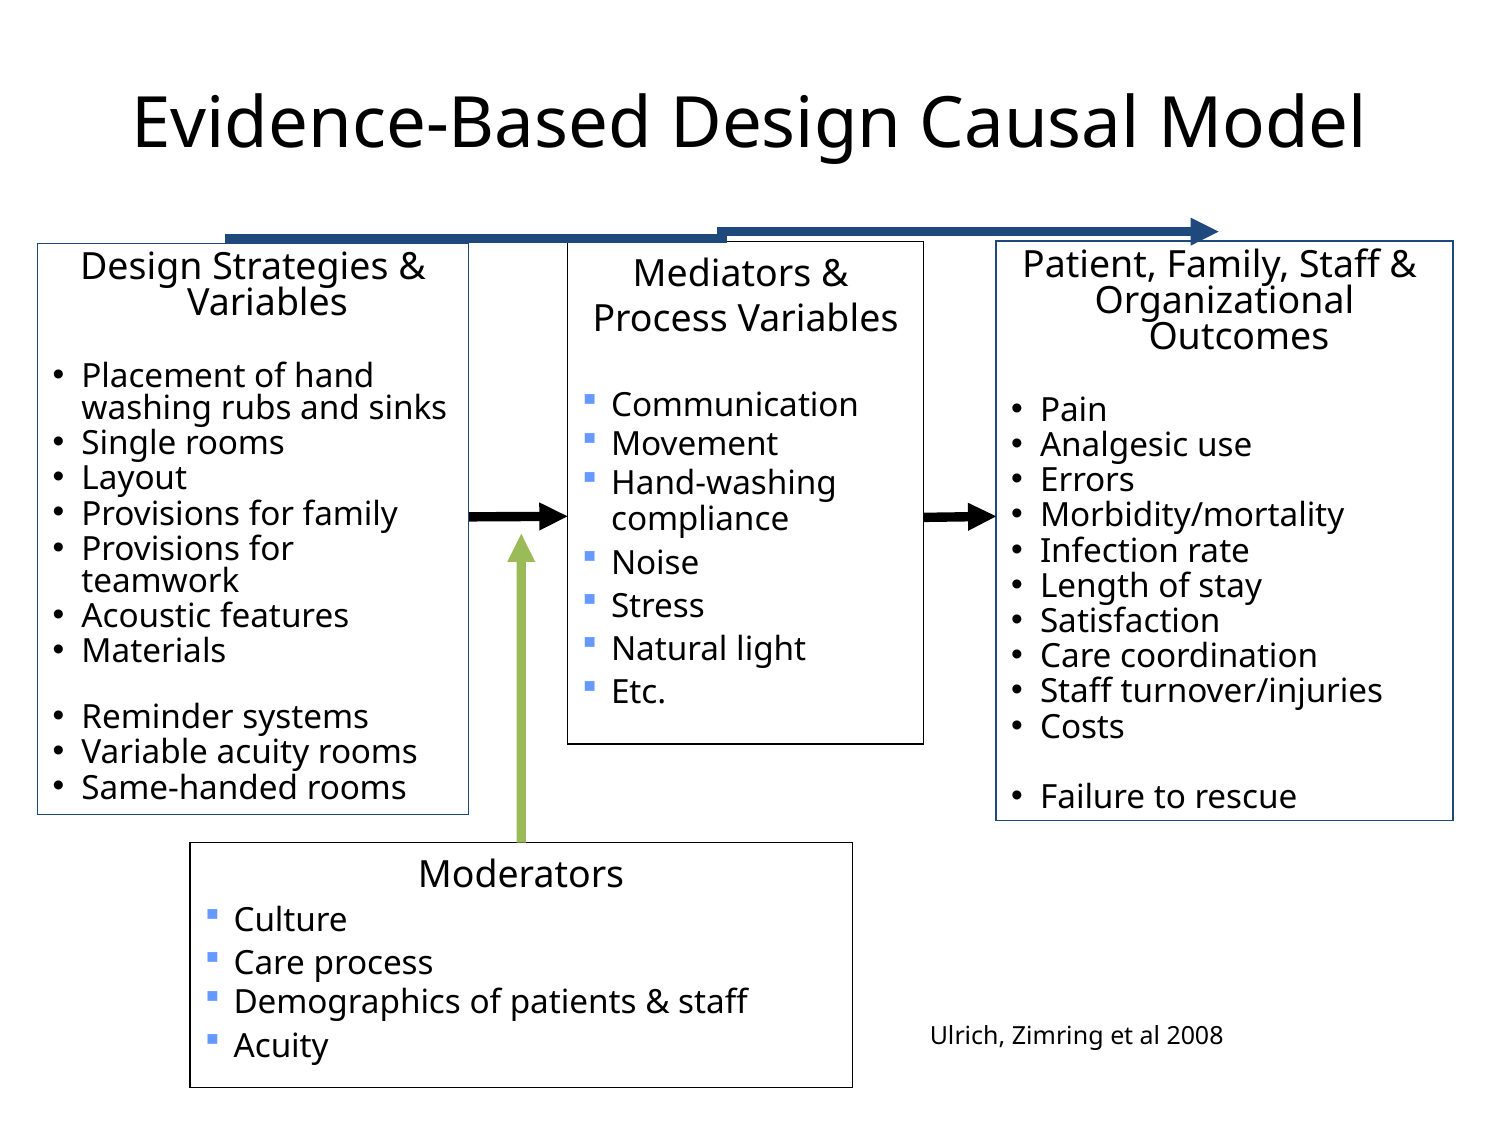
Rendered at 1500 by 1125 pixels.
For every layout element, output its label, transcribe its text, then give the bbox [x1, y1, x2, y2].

text_box Mediators & Process Variables Communication Movement Hand-washing compliance Noise Stress Natural light Etc. [567, 241, 924, 745]
title Evidence-Based Design Causal Model [730, 24, 1426, 213]
title Evidence-Based Design Causal Model [74, 24, 713, 213]
text_box Ulrich, Zimring et al 2008 [914, 1012, 1465, 1058]
text_box Moderators Culture Care process Demographics of patients & staff Acuity [189, 842, 853, 1088]
list Patient, Family, Staff & Organizational Outcomes Pain Analgesic use Errors Morbidity/mortality Infection rate Length of stay Satisfaction Care coordination Staff turnover/injuries Costs Failure to rescue [995, 240, 1454, 821]
list Design Strategies & Variables Placement of hand washing rubs and sinks Single rooms Layout Provisions for family Provisions for teamwork Acoustic features Materials Reminder systems Variable acuity rooms Same-handed rooms [37, 243, 469, 815]
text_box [718, 0, 726, 733]
